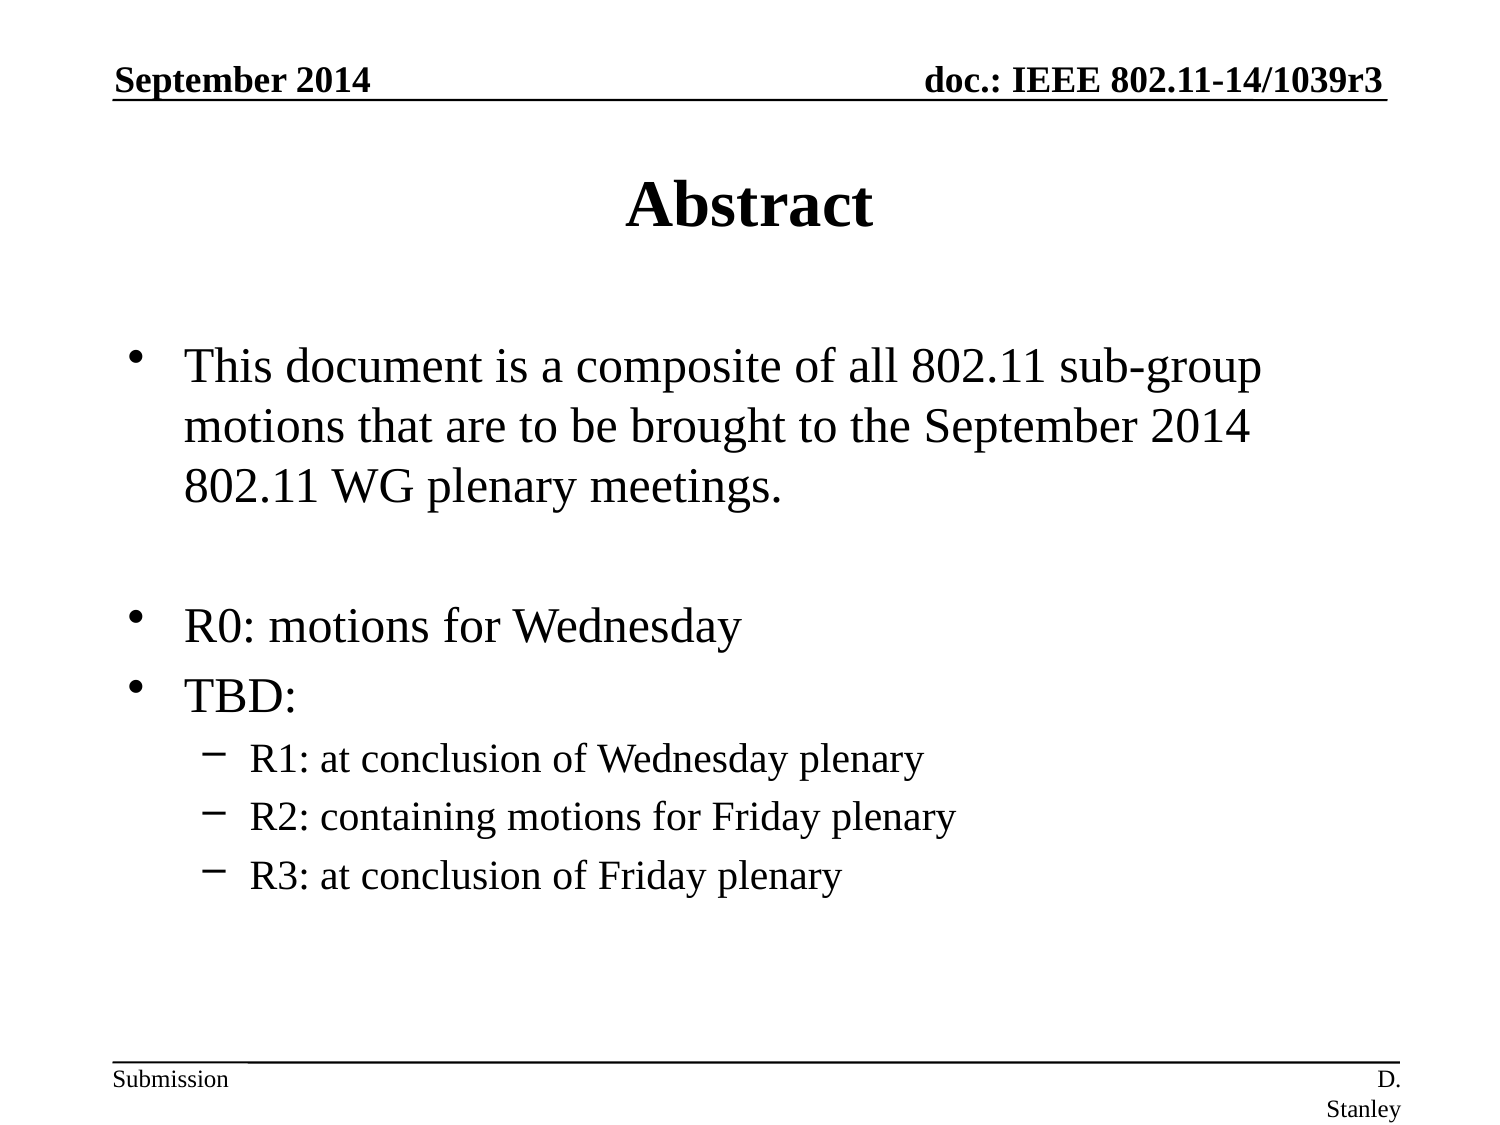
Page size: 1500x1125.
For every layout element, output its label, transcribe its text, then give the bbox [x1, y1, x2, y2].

footer D. Stanley Aruba Networks [1324, 1061, 1402, 1093]
list This document is a composite of all 802.11 sub-group motions that are to be brought to the September 2014 802.11 WG plenary meetings. R0: motions for Wednesday TBD: R1: at conclusion of Wednesday plenary R2: containing motions for Friday plenary R3: at conclusion of Friday plenary [112, 324, 1388, 1000]
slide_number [114, 54, 374, 101]
title Abstract [112, 112, 1388, 288]
